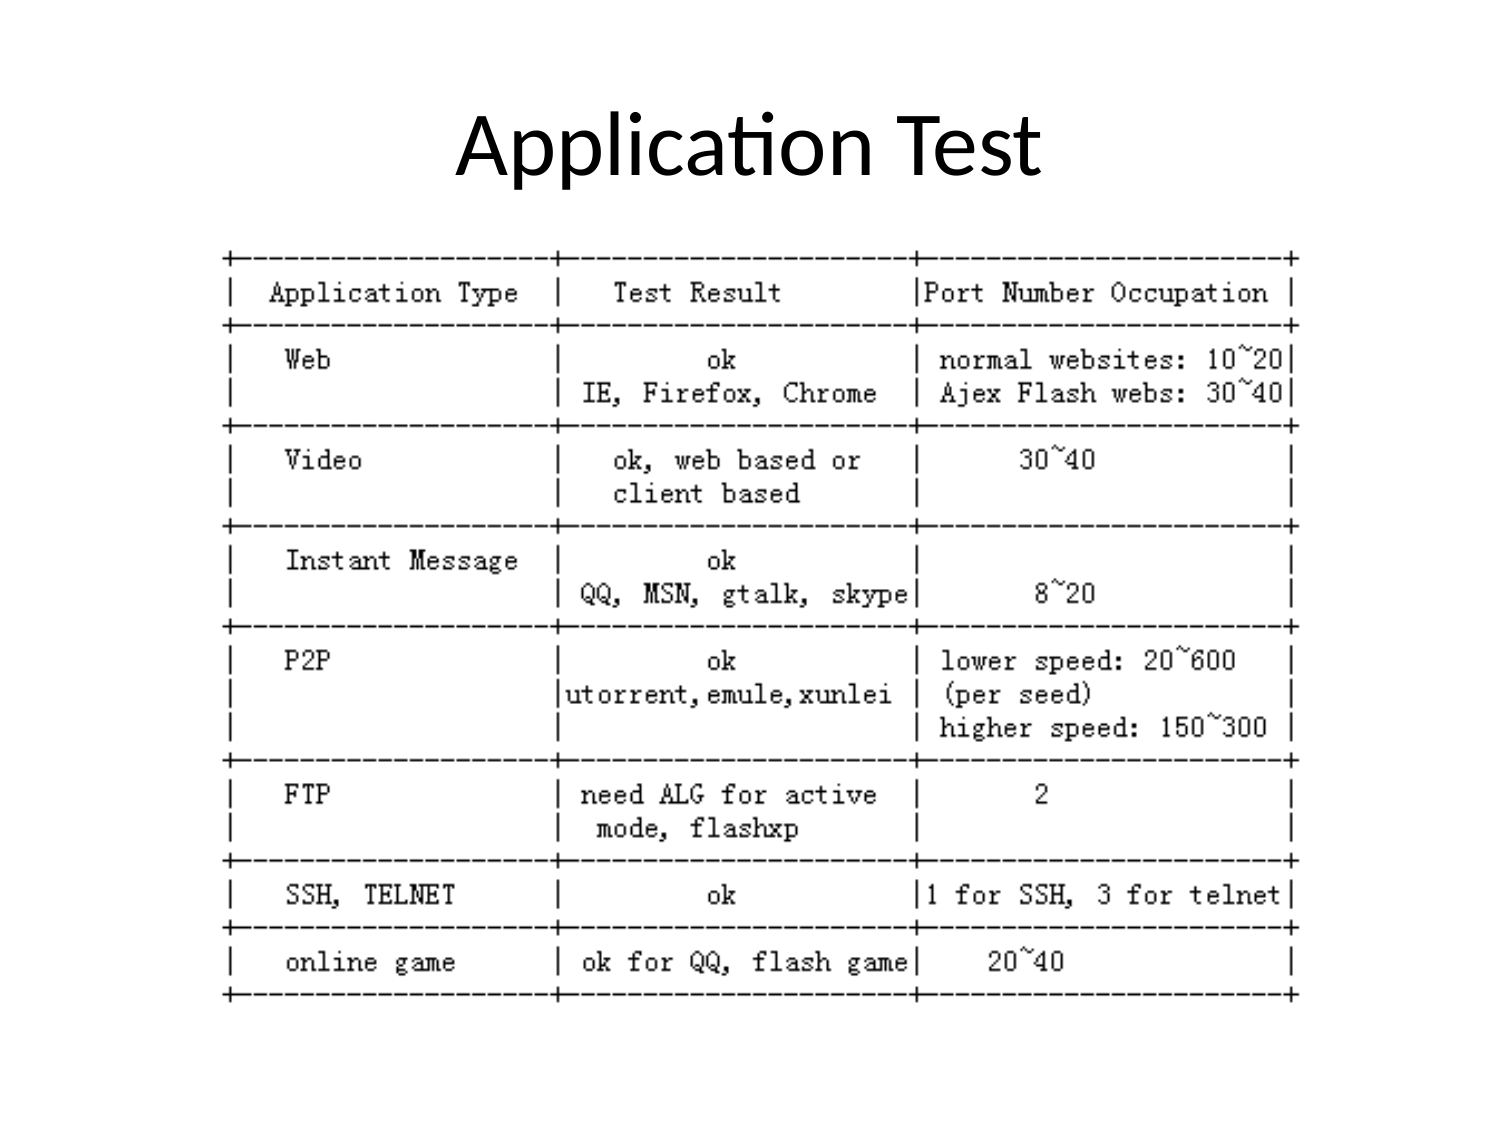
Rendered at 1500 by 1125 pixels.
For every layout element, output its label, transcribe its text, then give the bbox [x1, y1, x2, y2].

picture [212, 249, 1313, 1014]
title Application Test [75, 45, 1425, 233]
